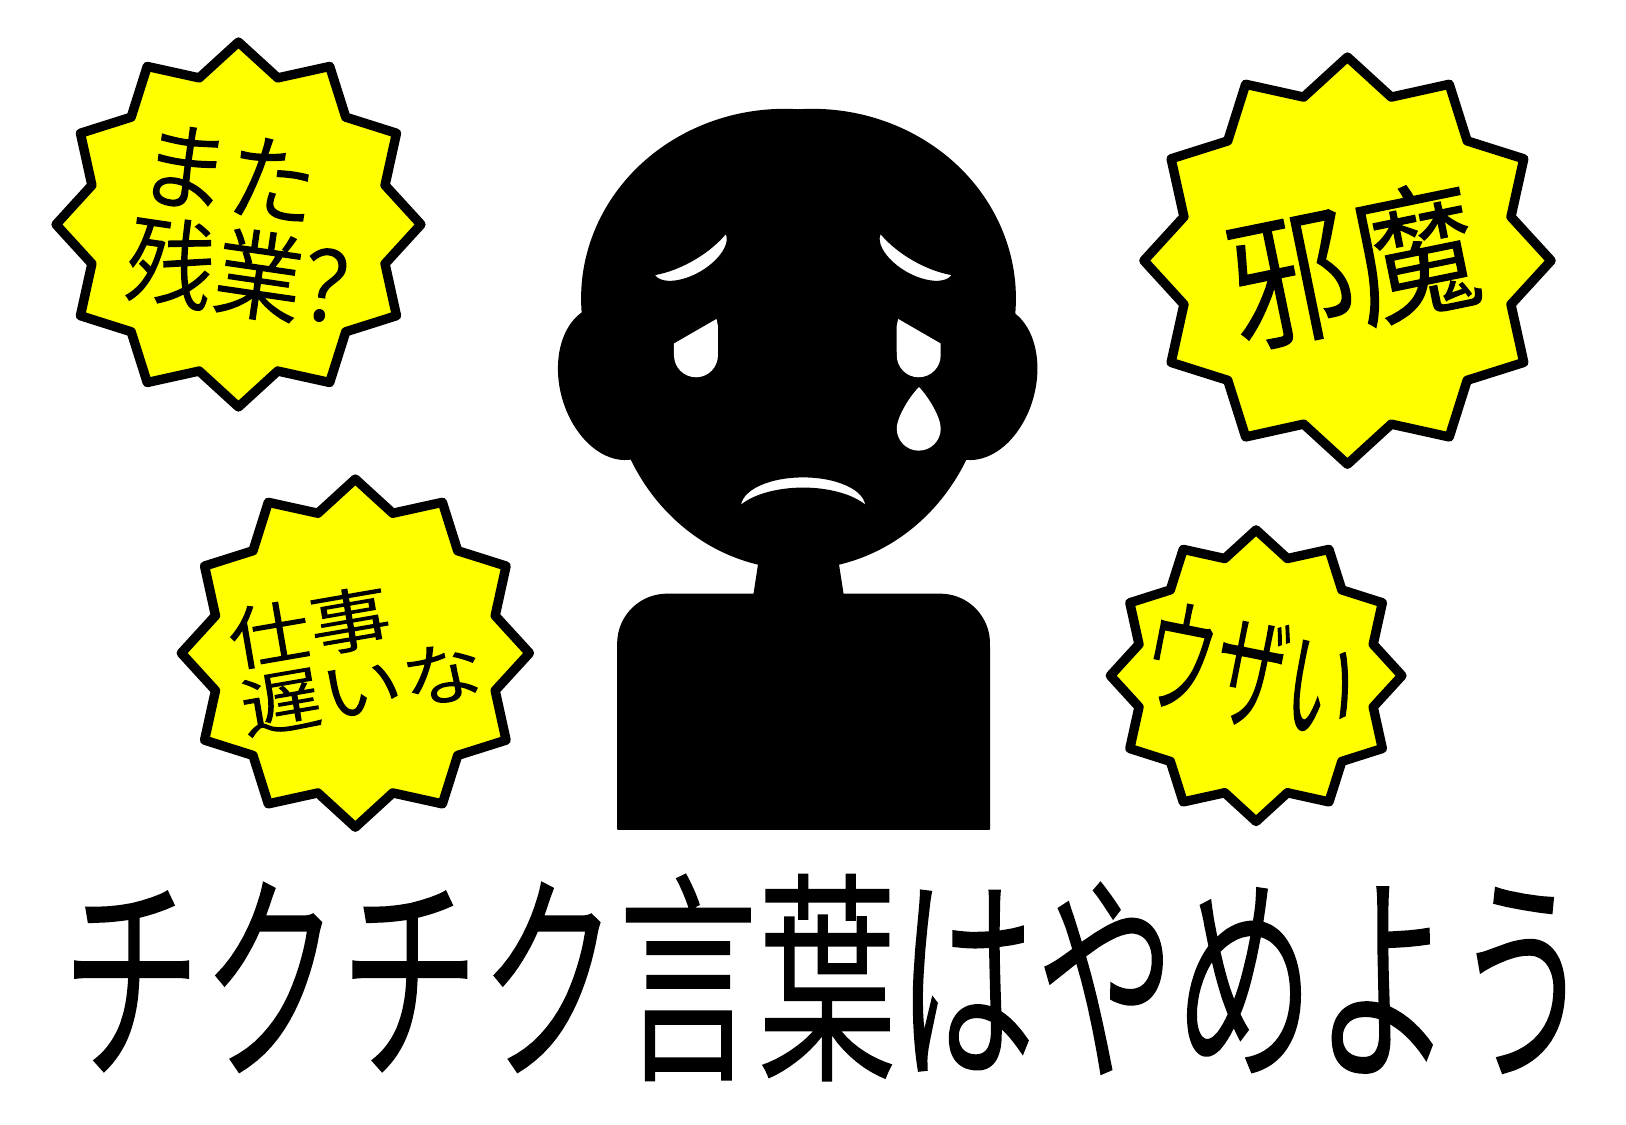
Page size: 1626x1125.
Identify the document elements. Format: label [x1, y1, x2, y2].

text_box [55, 41, 1552, 830]
